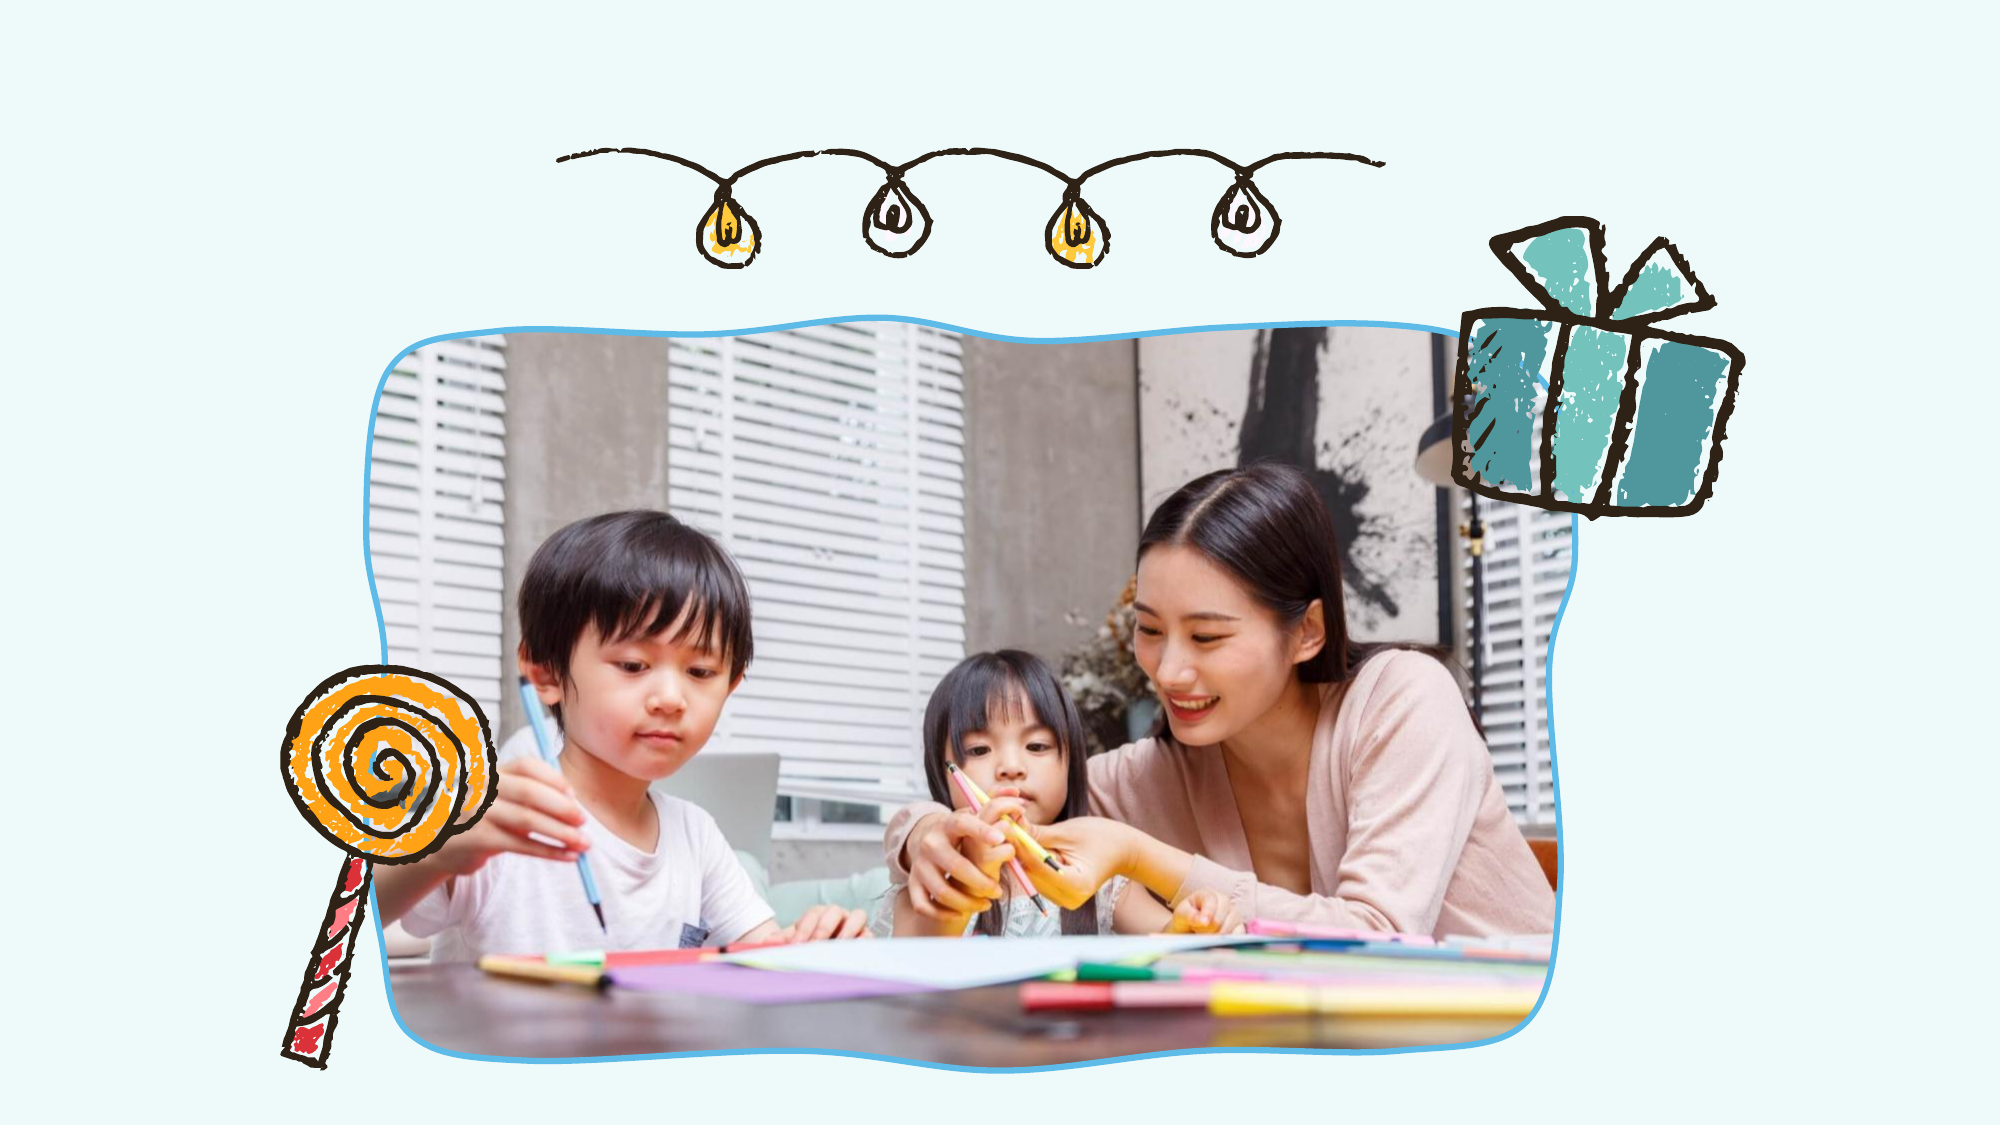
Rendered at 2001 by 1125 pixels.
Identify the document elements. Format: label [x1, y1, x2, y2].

picture [280, 216, 1747, 1071]
picture [555, 147, 1386, 269]
